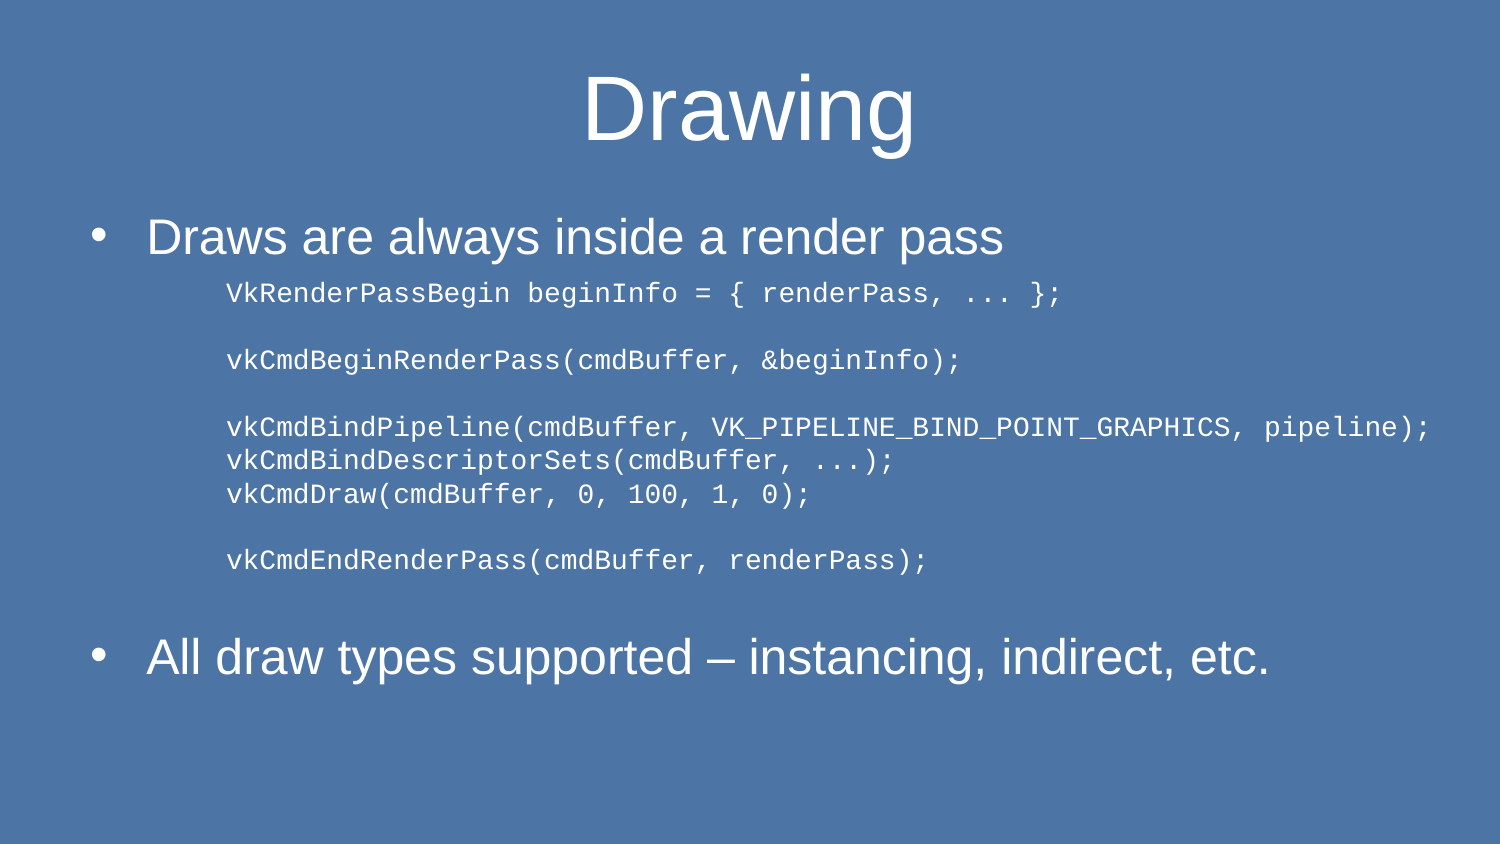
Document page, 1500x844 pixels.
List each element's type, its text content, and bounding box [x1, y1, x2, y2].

list Draws are always inside a render pass All draw types supported – instancing, indirect, etc. [75, 196, 1425, 754]
title Drawing [75, 33, 1425, 175]
text_box VkRenderPassBegin beginInfo = { renderPass, ... }; vkCmdBeginRenderPass(cmdBuffer, &beginInfo); vkCmdBindPipeline(cmdBuffer, VK_PIPELINE_BIND_POINT_GRAPHICS, pipeline); vkCmdBindDescriptorSets(cmdBuffer, ...); vkCmdDraw(cmdBuffer, 0, 100, 1, 0); vkCmdEndRenderPass(cmdBuffer, renderPass); [211, 267, 1448, 583]
